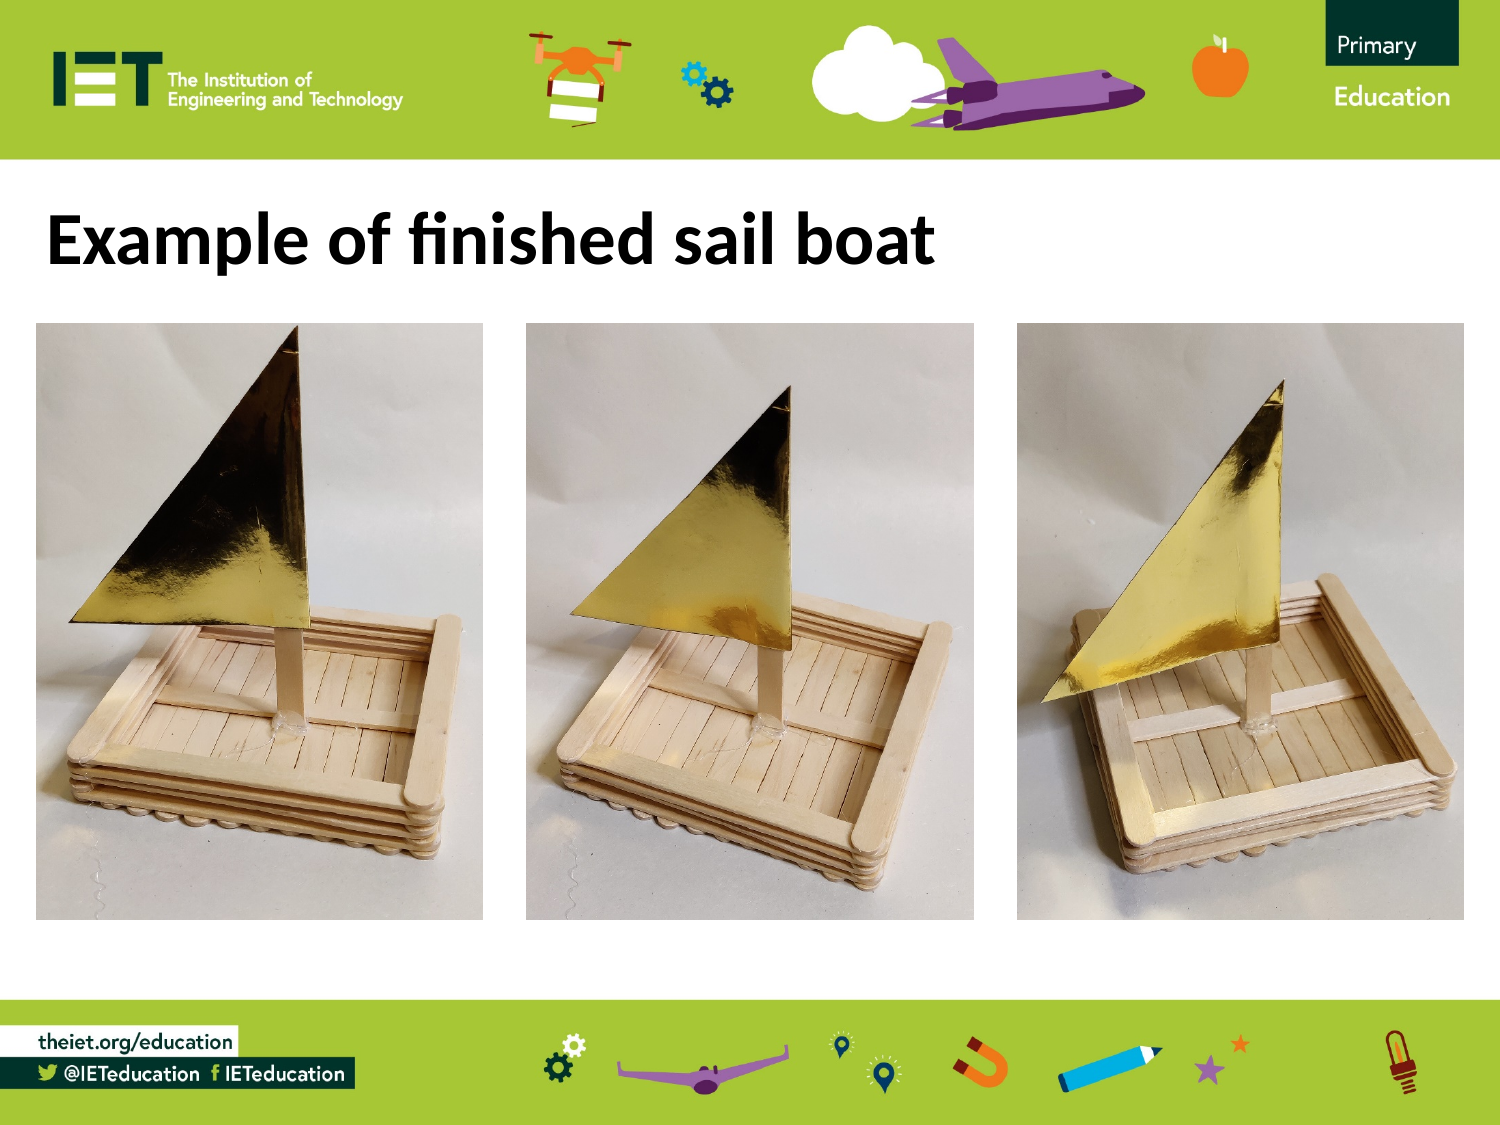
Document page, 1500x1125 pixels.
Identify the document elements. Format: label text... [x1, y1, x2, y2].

text_box Example of finished sail boat [31, 180, 970, 300]
picture [0, 0, 1500, 1125]
